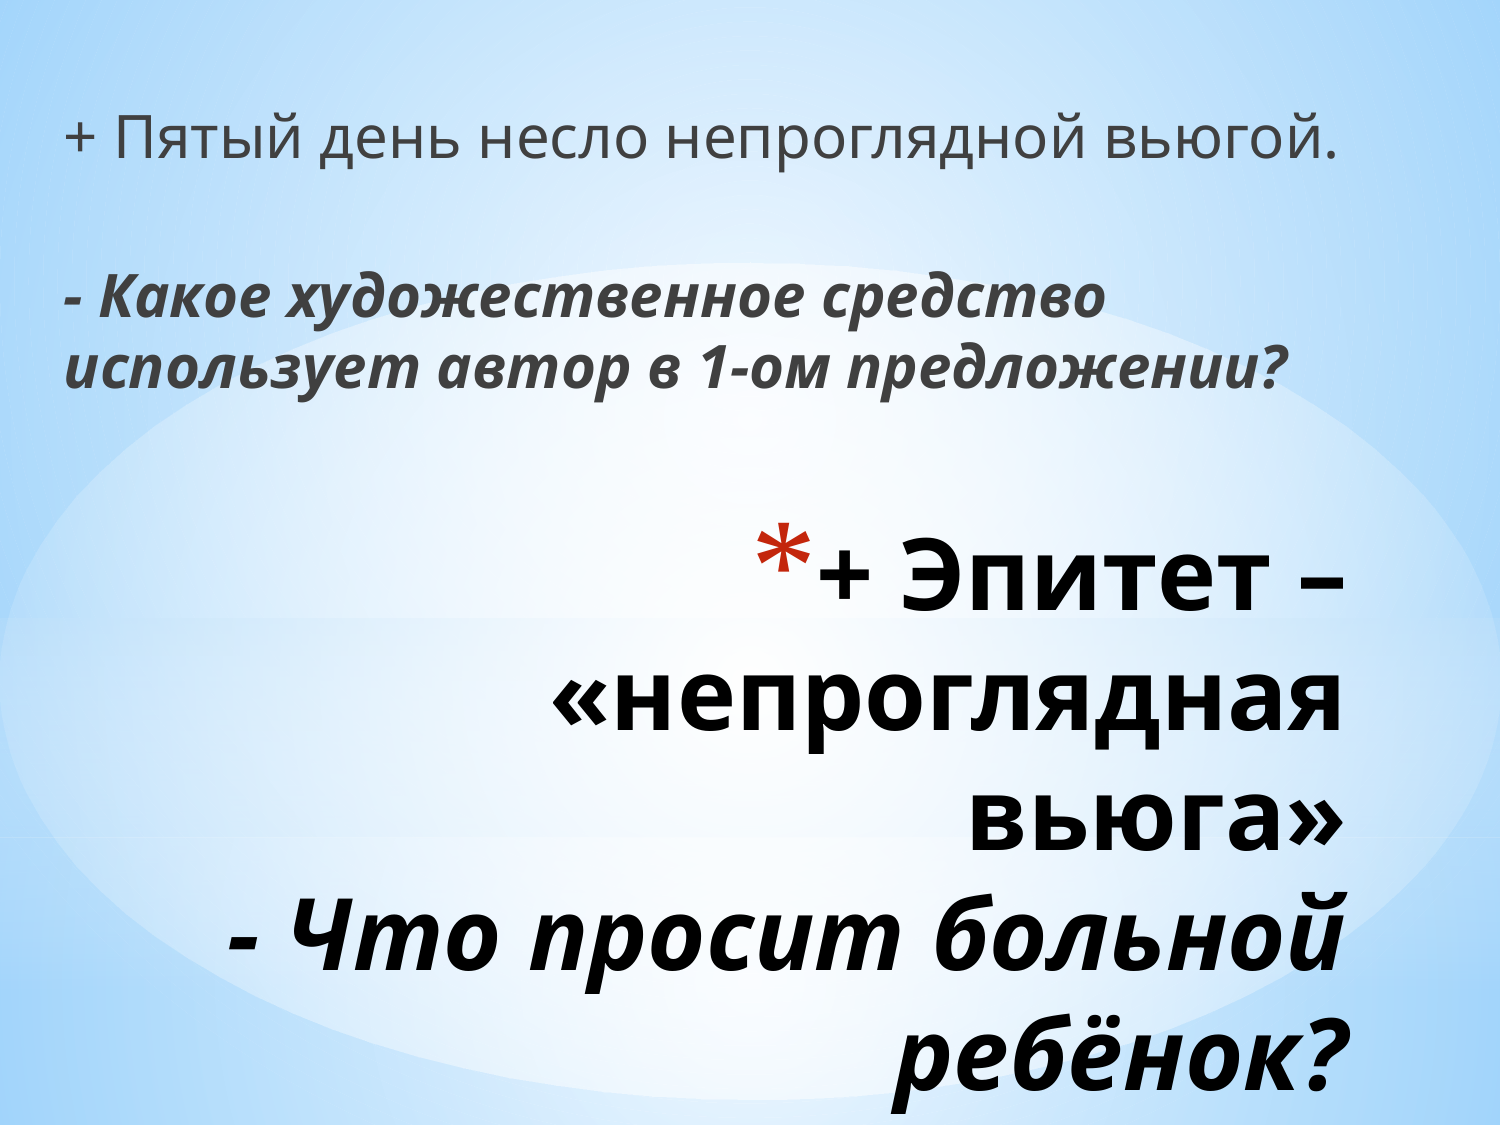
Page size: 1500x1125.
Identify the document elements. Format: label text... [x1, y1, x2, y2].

list + Пятый день несло непроглядной вьюгой. - Какое художественное средство использует автор в 1-ом предложении? [41, 19, 1388, 590]
title + Эпитет – «непроглядная вьюга» - Что просит больной ребёнок? [123, 590, 1363, 1012]
